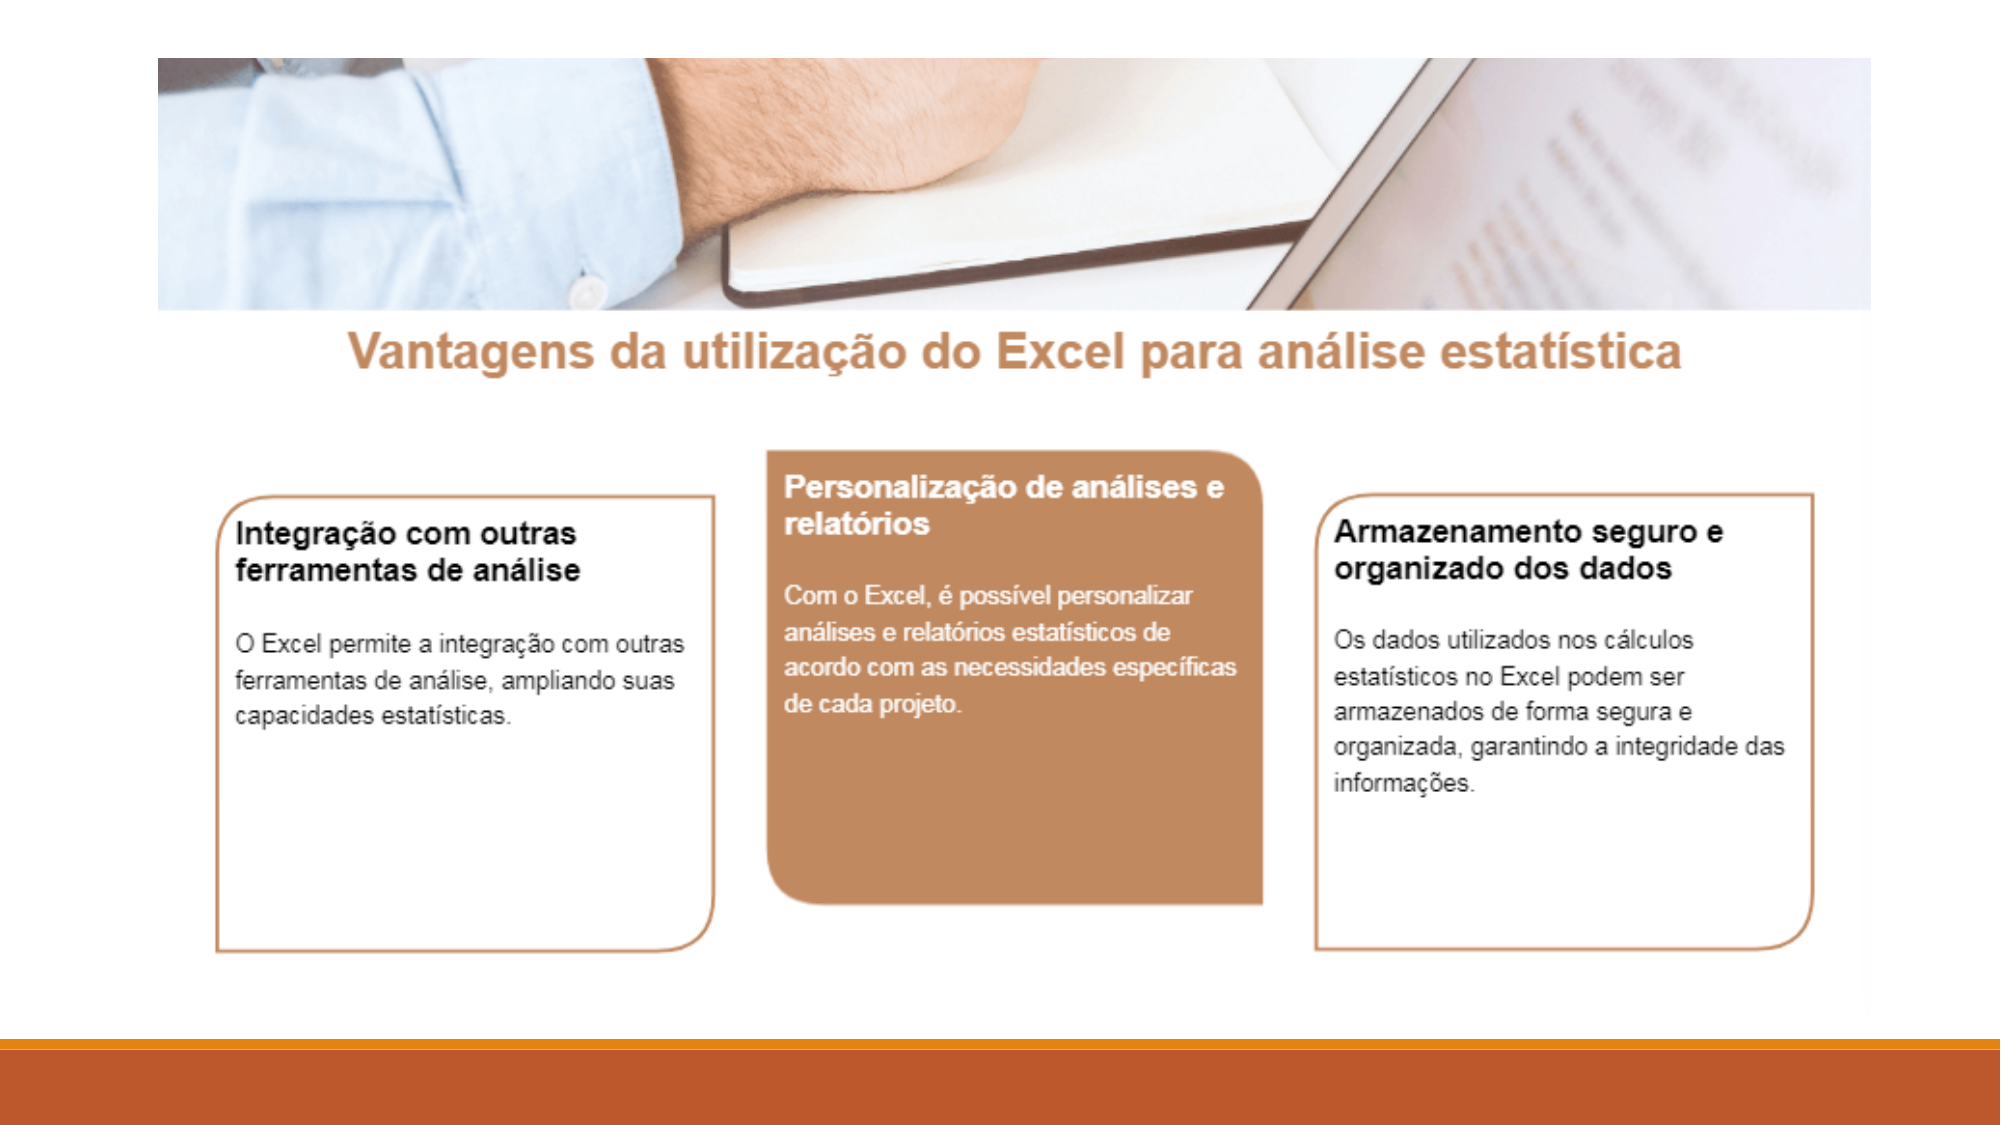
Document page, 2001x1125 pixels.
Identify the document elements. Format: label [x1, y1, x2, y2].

picture [158, 58, 1872, 1018]
